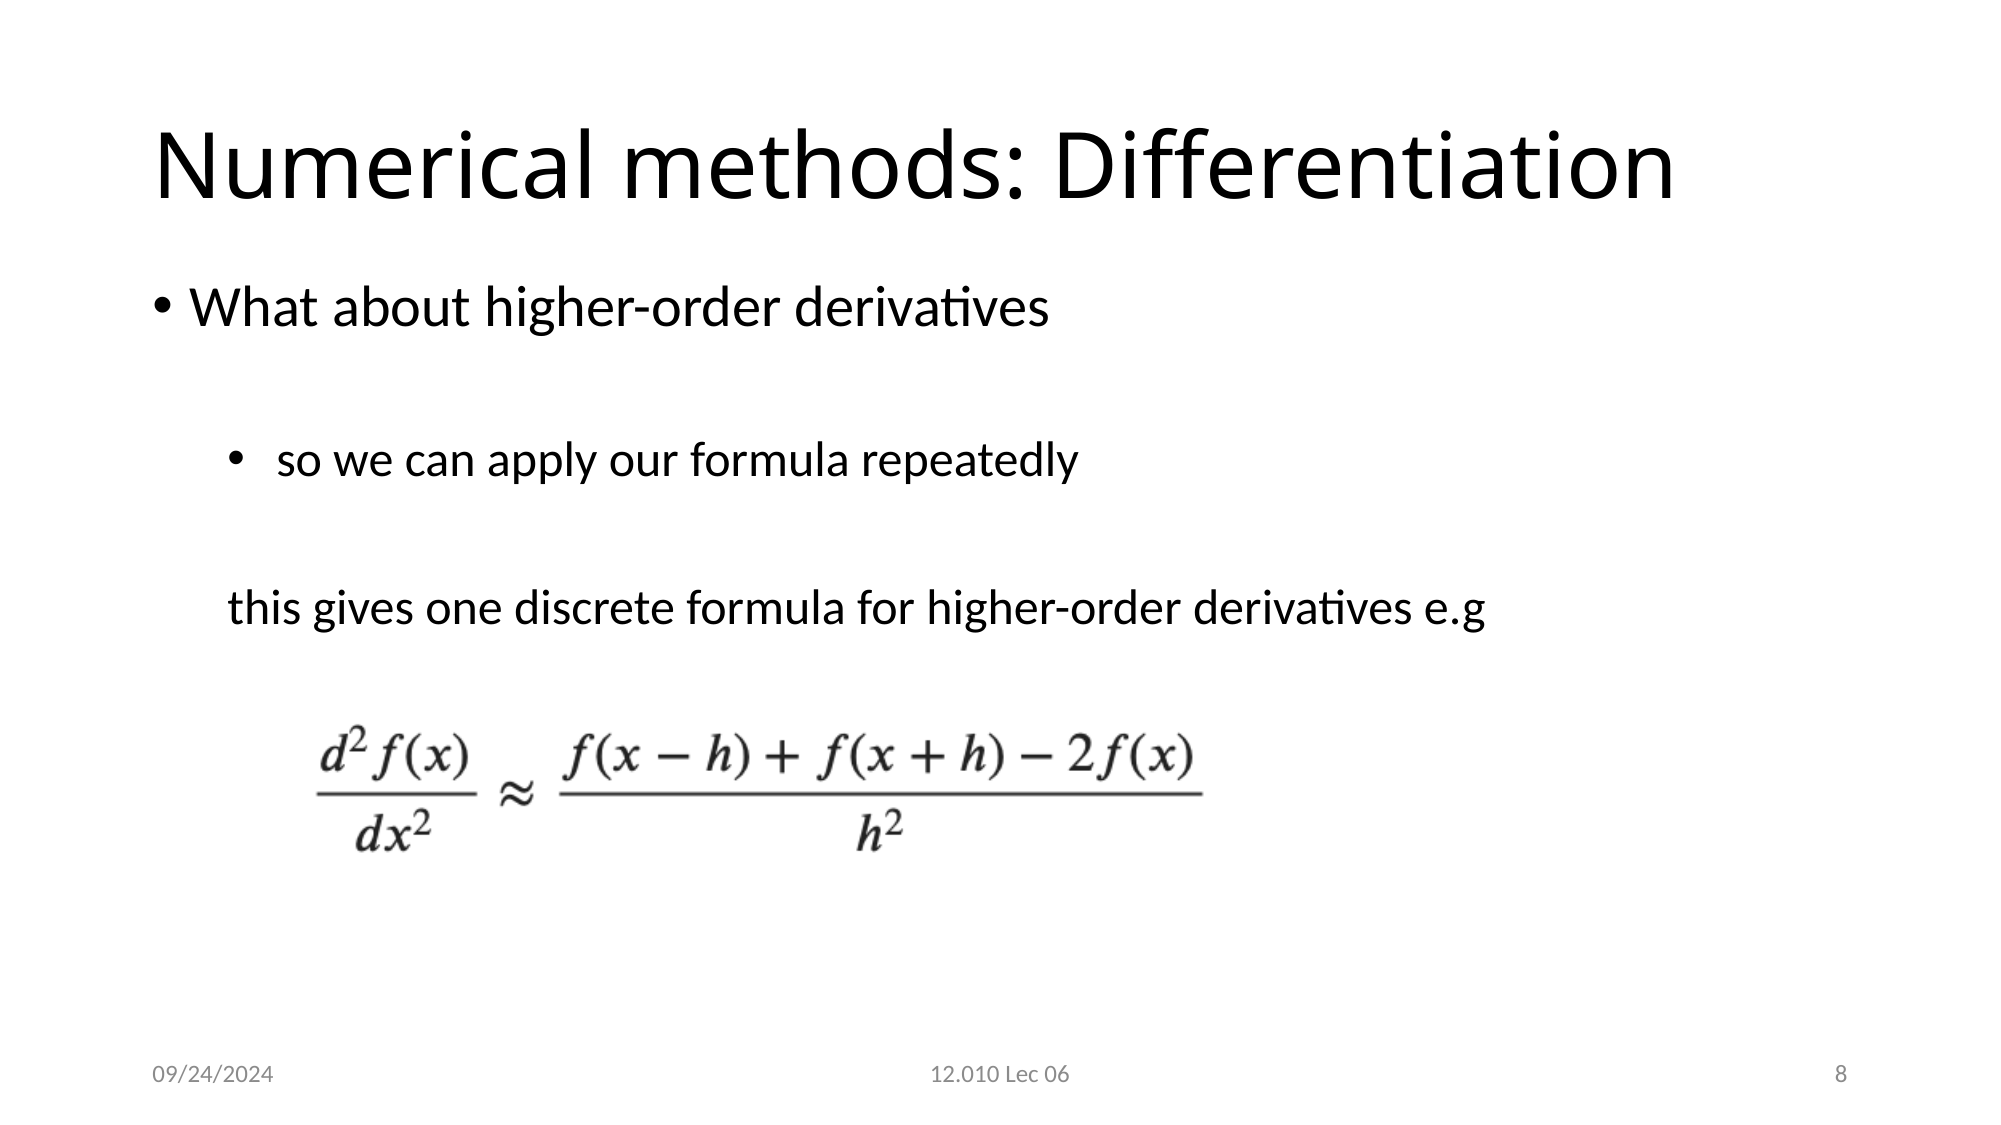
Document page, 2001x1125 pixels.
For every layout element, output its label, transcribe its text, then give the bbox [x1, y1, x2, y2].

slide_number 8 [1412, 1042, 1863, 1103]
picture [257, 686, 1287, 904]
title Numerical methods: Differentiation [137, 59, 1863, 278]
footer 12.010 Lec 06 [662, 1042, 1338, 1103]
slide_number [137, 1042, 588, 1103]
